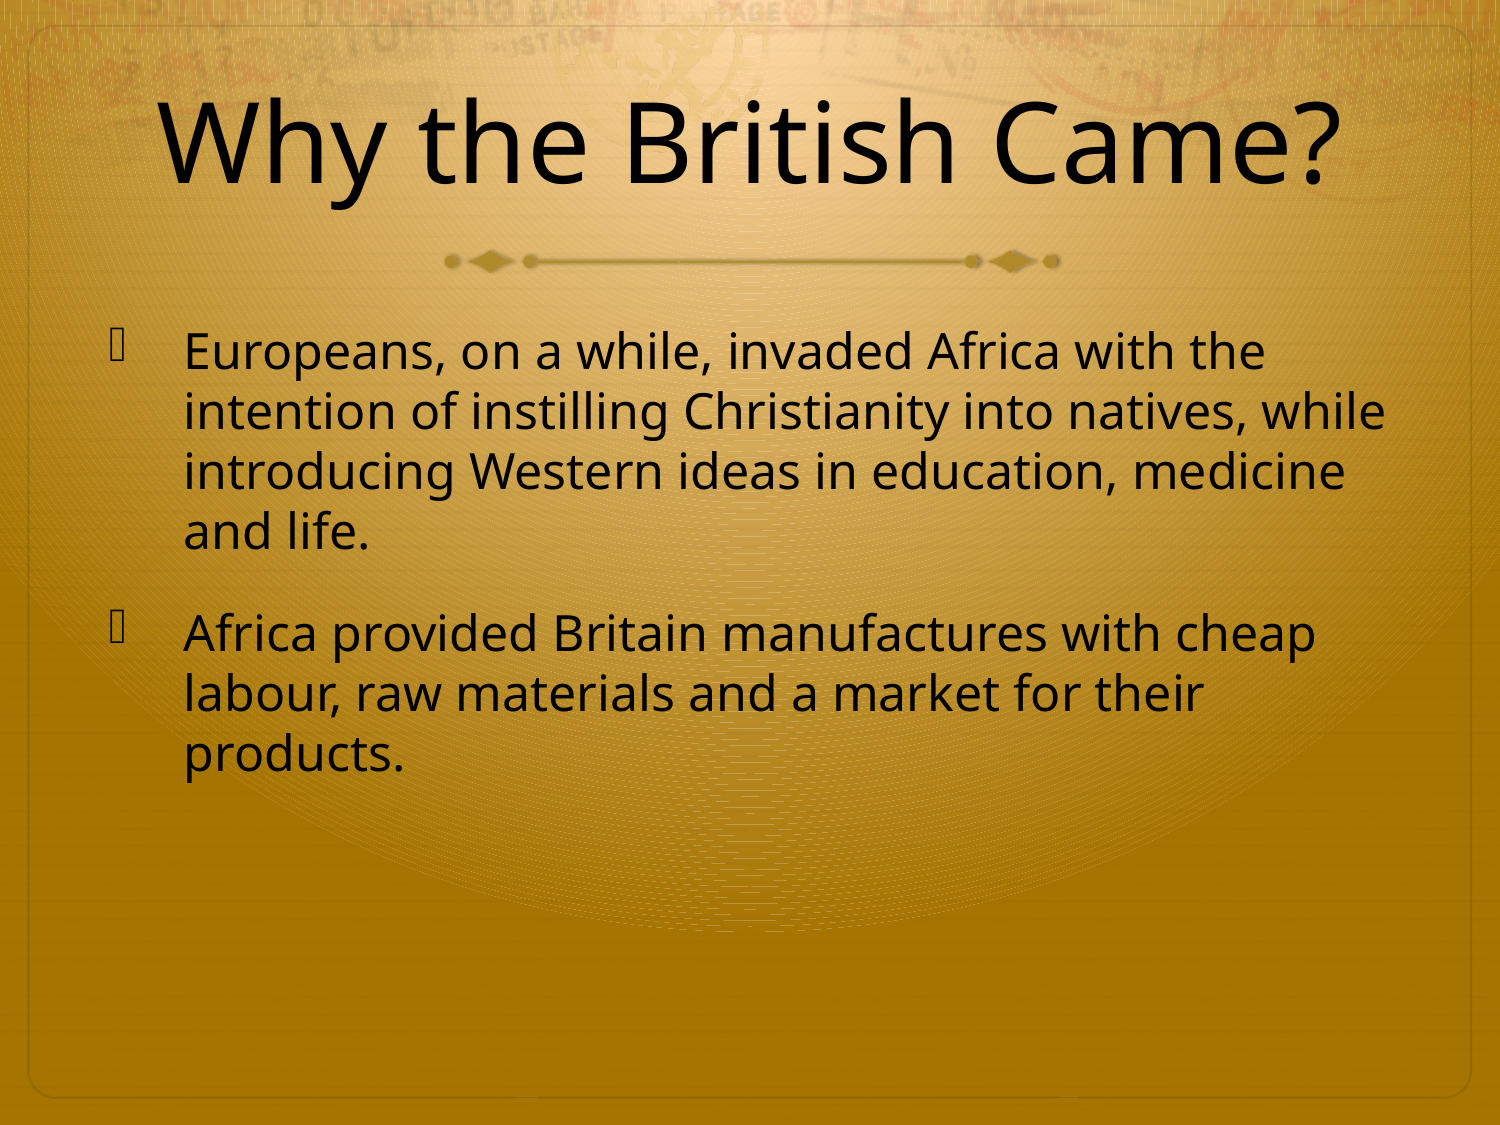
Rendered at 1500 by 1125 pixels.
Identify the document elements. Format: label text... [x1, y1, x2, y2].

picture [0, 0, 1500, 1125]
list Europeans, on a while, invaded Africa with the intention of instilling Christianity into natives, while introducing Western ideas in education, medicine and life. Africa provided Britain manufactures with cheap labour, raw materials and a market for their products. [93, 312, 1407, 988]
title Why the British Came? [93, 45, 1407, 233]
